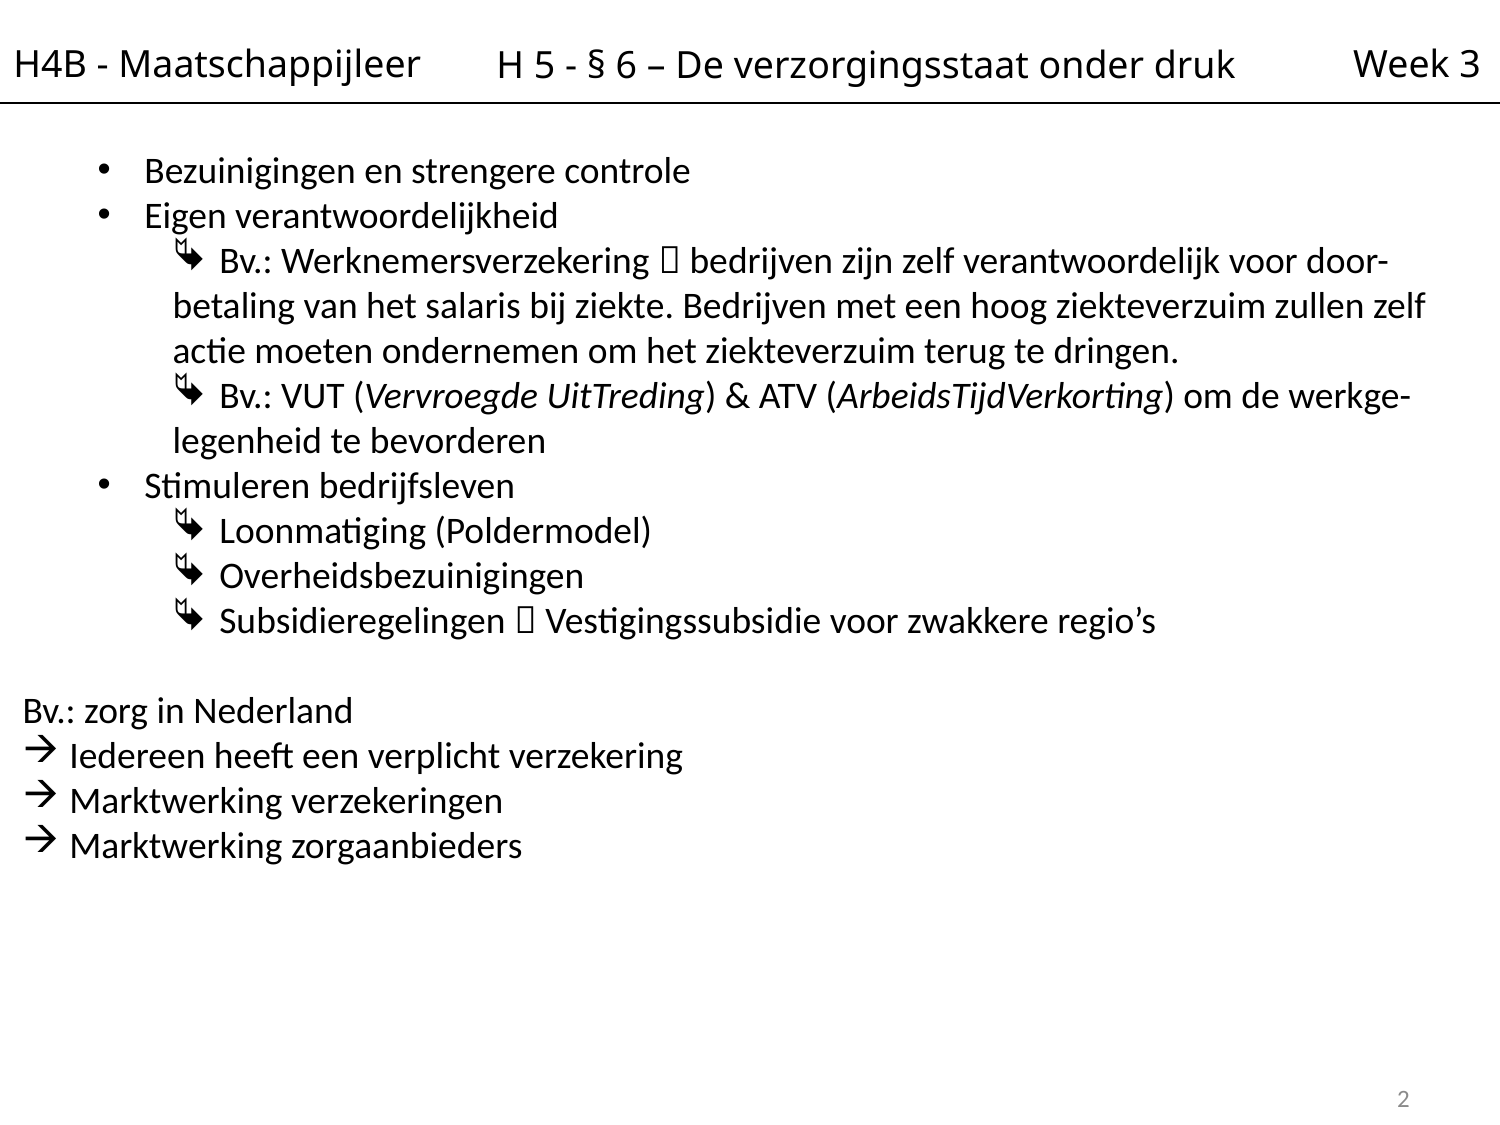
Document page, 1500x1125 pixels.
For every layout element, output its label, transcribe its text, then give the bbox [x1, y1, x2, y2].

text_box Bezuinigingen en strengere controle Eigen verantwoordelijkheid Bv.: Werknemersverzekering  bedrijven zijn zelf verantwoordelijk voor door- betaling van het salaris bij ziekte. Bedrijven met een hoog ziekteverzuim zullen zelf actie moeten ondernemen om het ziekteverzuim terug te dringen. Bv.: VUT (Vervroegde UitTreding) & ATV (ArbeidsTijdVerkorting) om de werkge- legenheid te bevorderen Stimuleren bedrijfsleven Loonmatiging (Poldermodel) Overheidsbezuinigingen Subsidieregelingen  Vestigingssubsidie voor zwakkere regio’s Bv.: zorg in Nederland Iedereen heeft een verplicht verzekering Marktwerking verzekeringen Marktwerking zorgaanbieders [7, 138, 1443, 874]
text_box Week 3 [1338, 32, 1496, 92]
text_box H4B - Maatschappijleer [0, 32, 437, 92]
text_box 2 [1074, 1067, 1425, 1125]
text_box H 5 - § 6 – De verzorgingsstaat onder druk [481, 33, 1252, 93]
